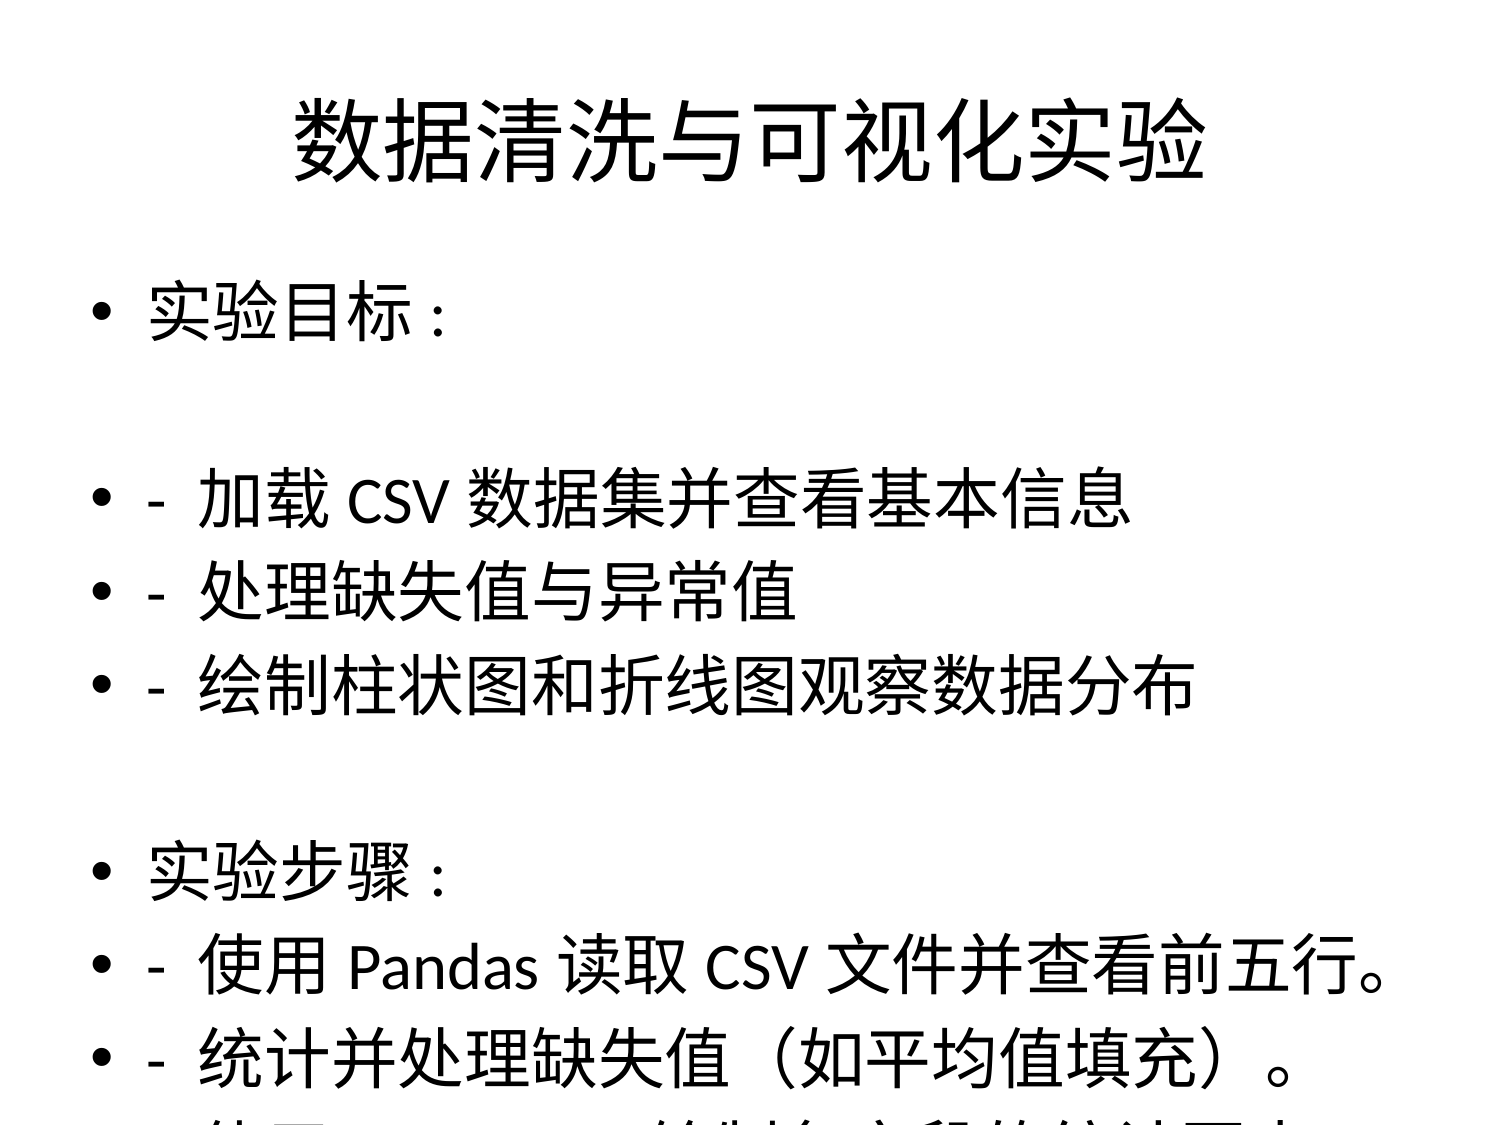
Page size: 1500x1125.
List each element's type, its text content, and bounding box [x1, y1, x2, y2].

title 数据清洗与可视化实验 [75, 45, 1425, 233]
list 实验目标: - 加载CSV数据集并查看基本信息 - 处理缺失值与异常值 - 绘制柱状图和折线图观察数据分布 实验步骤: - 使用Pandas读取CSV文件并查看前五行。 - 统计并处理缺失值（如平均值填充）。 - 使用Matplotlib绘制各字段的统计图表。 [75, 262, 1425, 1005]
